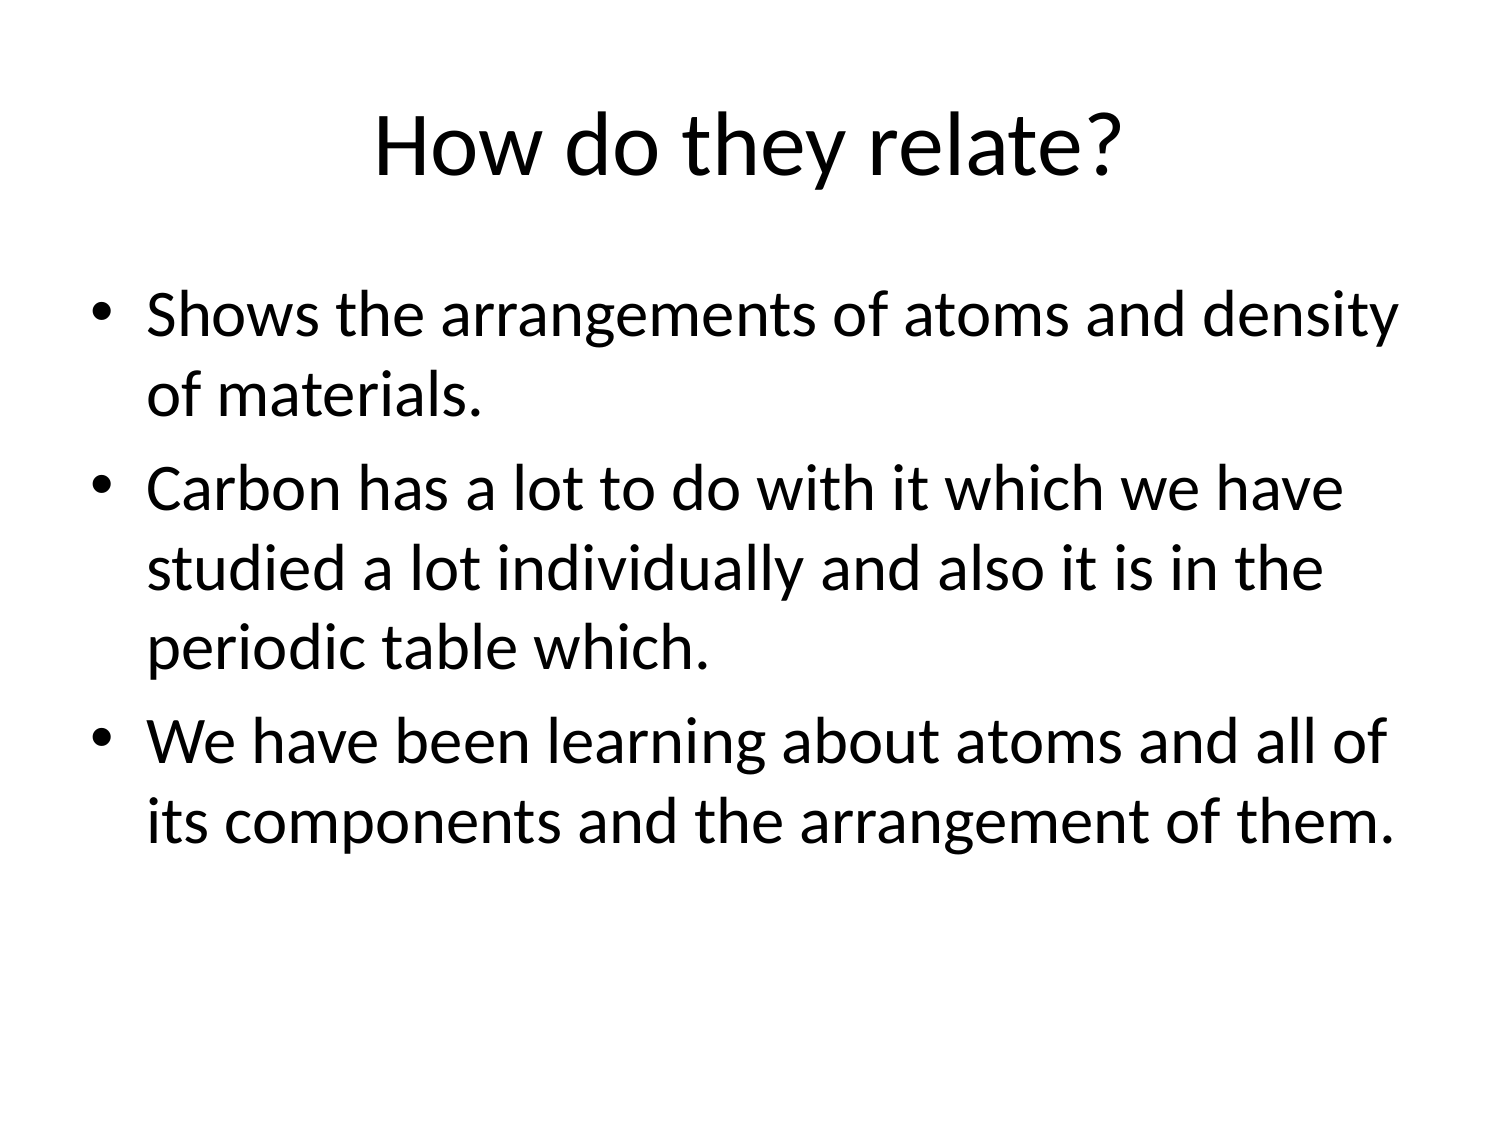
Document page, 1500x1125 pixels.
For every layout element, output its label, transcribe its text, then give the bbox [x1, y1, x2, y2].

list Shows the arrangements of atoms and density of materials. Carbon has a lot to do with it which we have studied a lot individually and also it is in the periodic table which. We have been learning about atoms and all of its components and the arrangement of them. [75, 262, 1425, 1005]
title How do they relate? [75, 45, 1425, 233]
